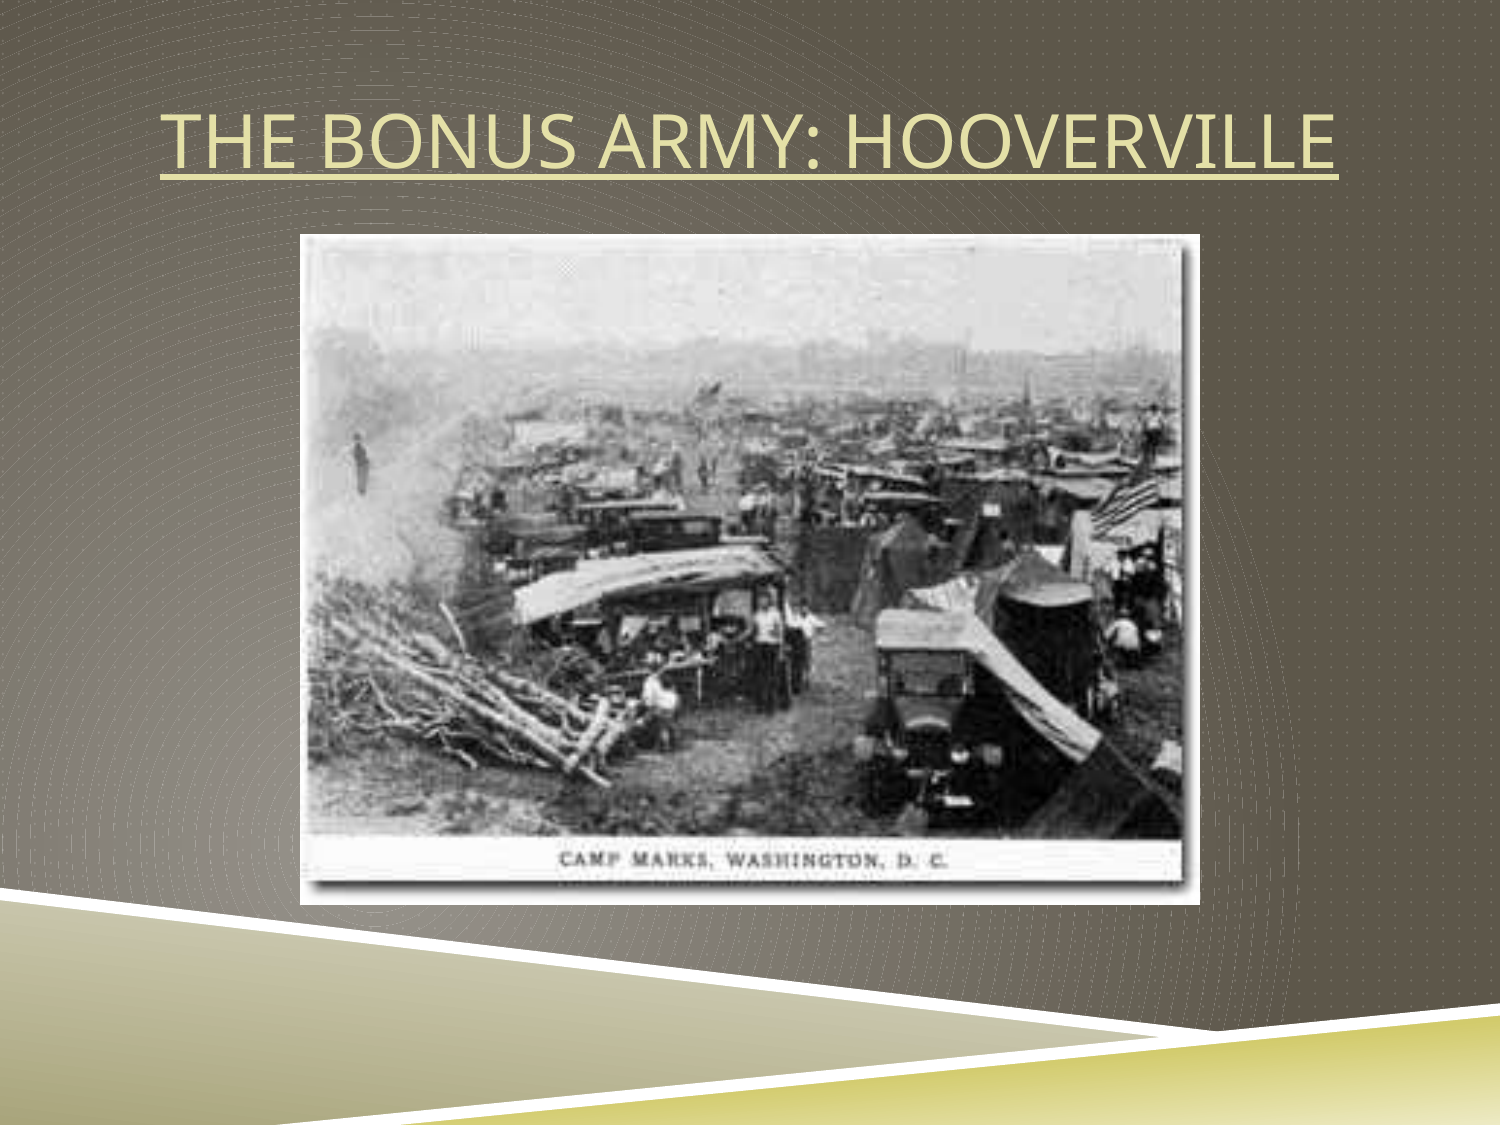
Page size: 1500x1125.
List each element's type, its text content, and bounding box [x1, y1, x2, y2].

title THE BONUS army: Hooverville [112, 45, 1388, 233]
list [299, 234, 1201, 905]
